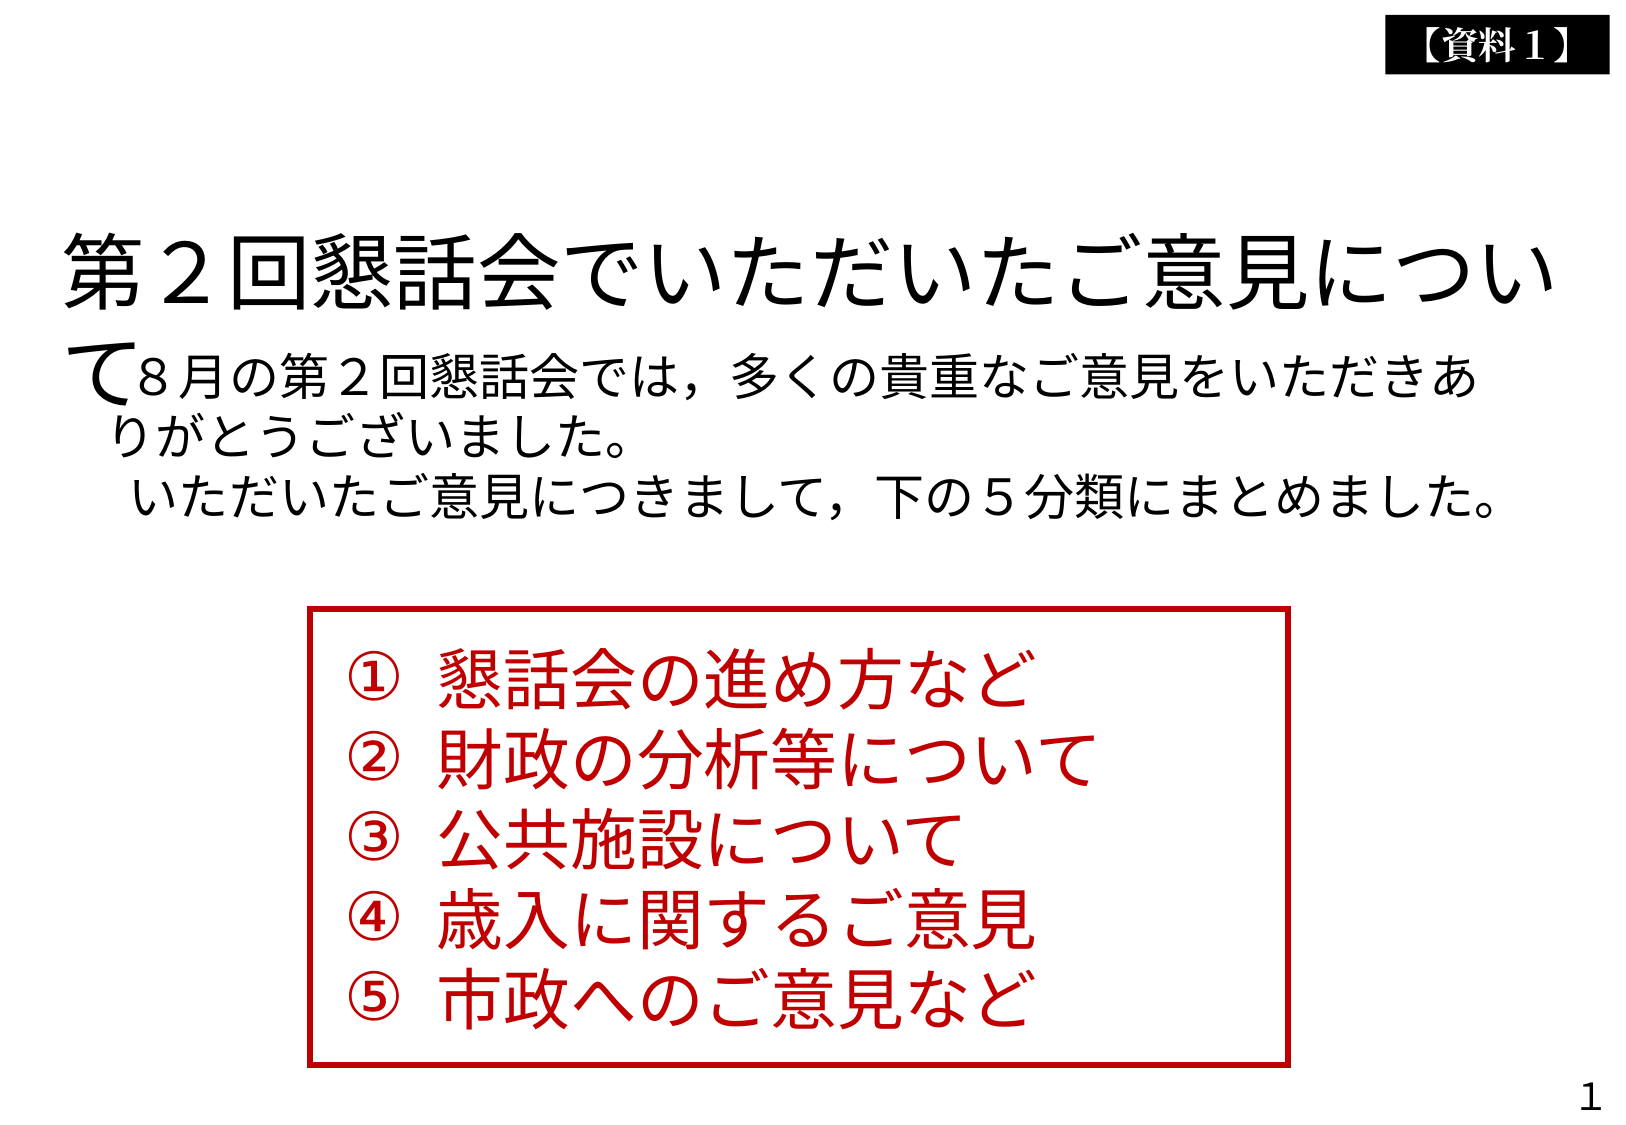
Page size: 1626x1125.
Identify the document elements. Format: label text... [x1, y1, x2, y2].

slide_number １ [1259, 1065, 1625, 1125]
text_box 【資料１】 [1385, 14, 1610, 75]
text_box 第２回懇話会でいただいたご意見について [46, 212, 1610, 428]
text_box ８月の第２回懇話会では，多くの貴重なご意見をいただきありがとうございました。 いただいたご意見につきまして，下の５分類にまとめました。 [90, 337, 1507, 893]
text_box [309, 608, 1289, 1066]
